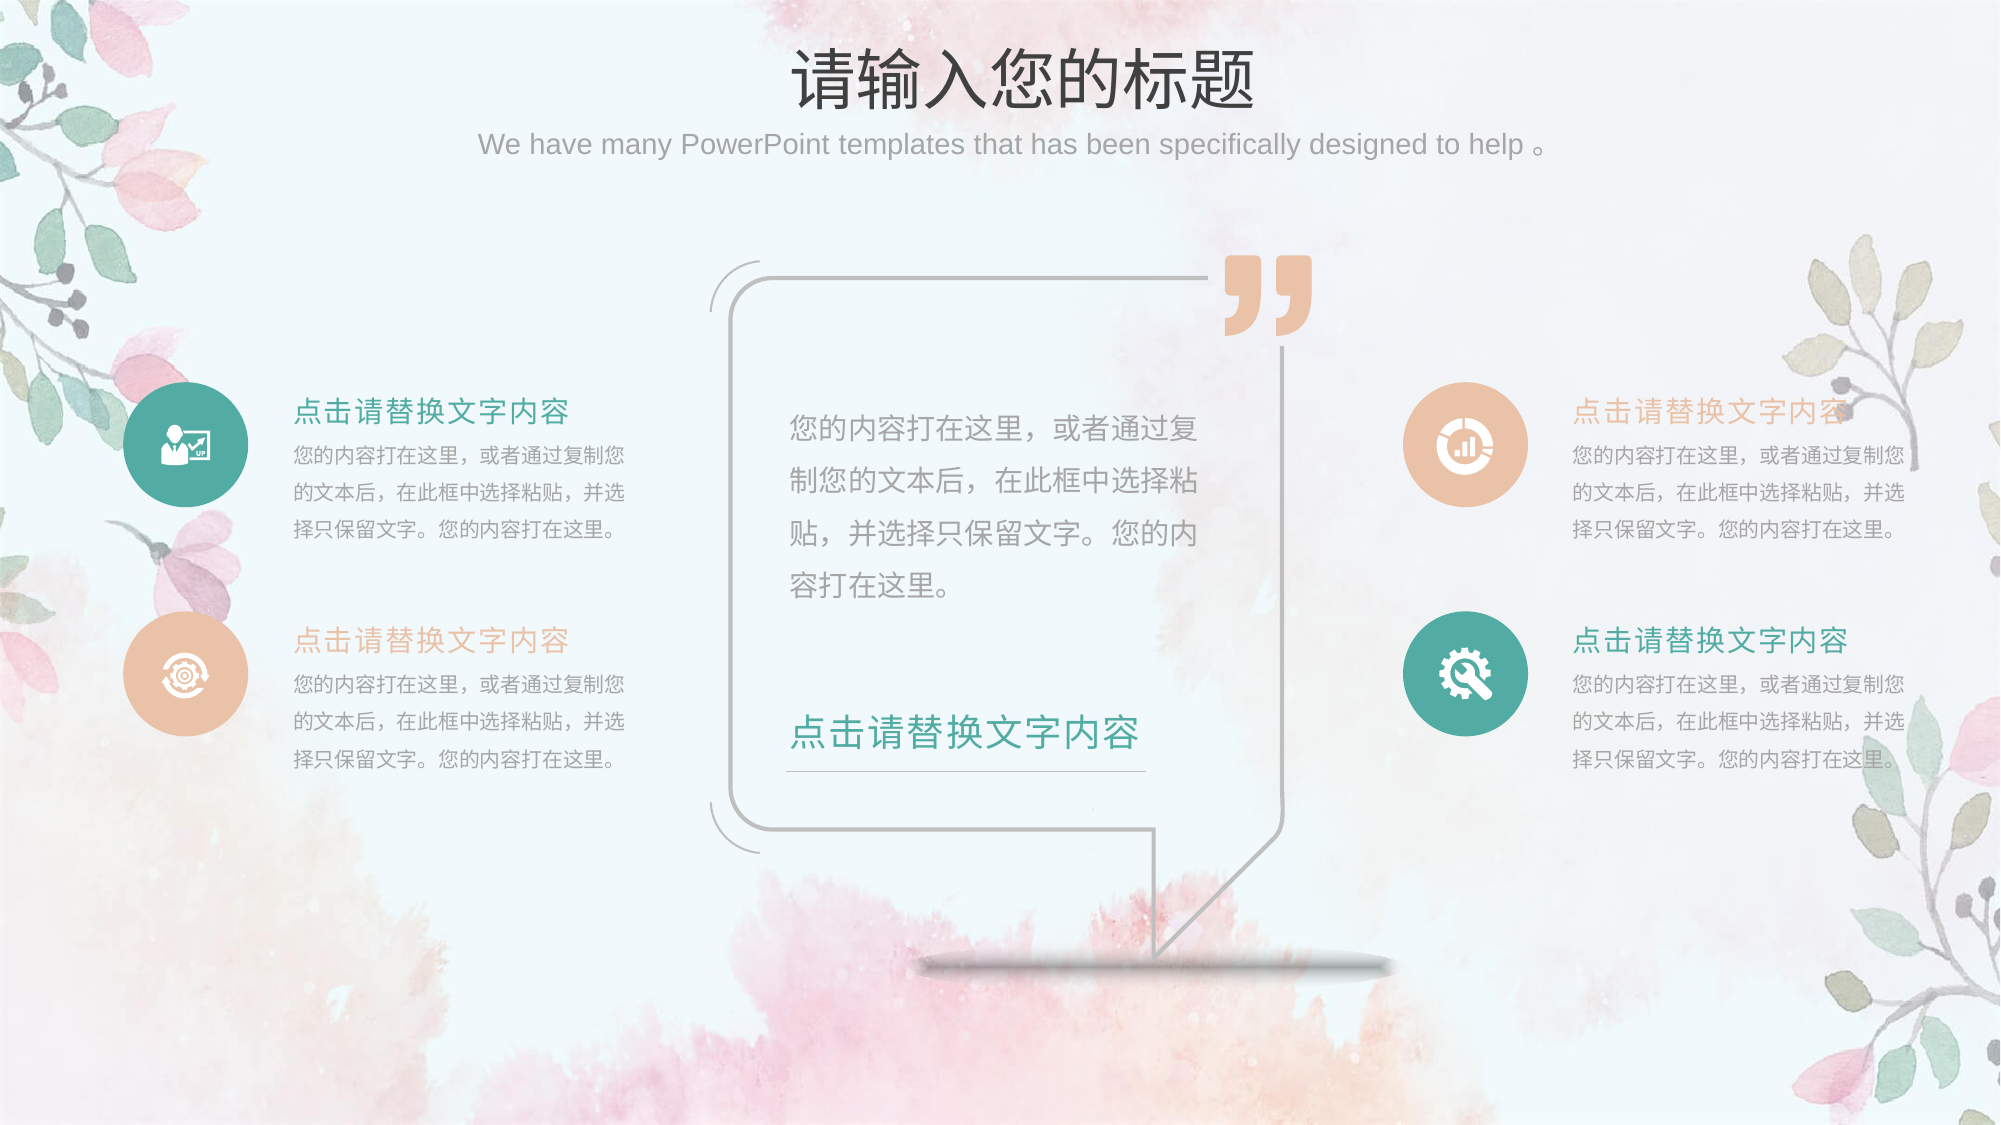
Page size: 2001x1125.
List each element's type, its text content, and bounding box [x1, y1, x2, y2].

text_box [278, 608, 651, 781]
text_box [1432, 417, 1494, 475]
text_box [1558, 379, 1931, 552]
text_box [1439, 647, 1493, 701]
text_box We have many PowerPoint templates that has been specifically designed to help。 [463, 118, 1583, 168]
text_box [710, 255, 1405, 992]
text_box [161, 652, 210, 699]
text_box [278, 379, 651, 552]
text_box [122, 381, 250, 509]
picture [0, 0, 2001, 1125]
text_box [1405, 610, 1530, 738]
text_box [161, 424, 211, 466]
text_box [774, 692, 1225, 772]
text_box [122, 610, 250, 738]
text_box [1405, 381, 1530, 509]
text_box 请输入您的标题 [774, 30, 1272, 118]
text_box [1558, 608, 1931, 781]
